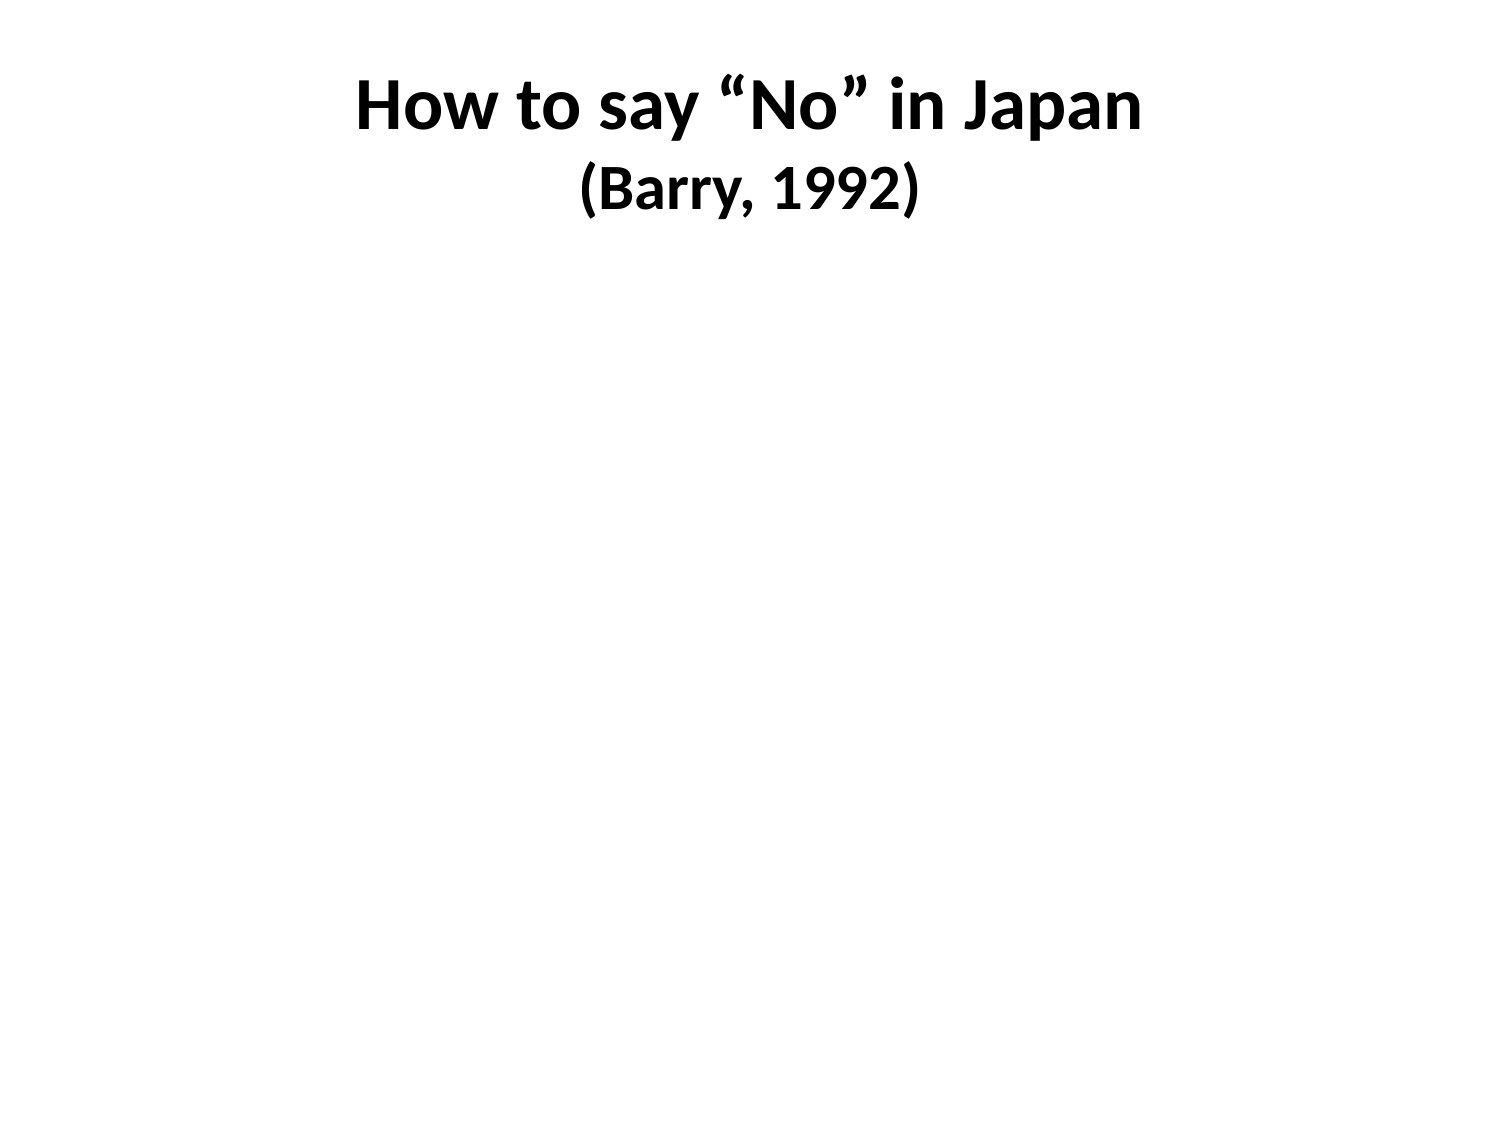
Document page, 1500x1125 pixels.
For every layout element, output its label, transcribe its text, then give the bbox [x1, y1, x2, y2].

title How to say “No” in Japan (Barry, 1992) [75, 45, 1425, 233]
